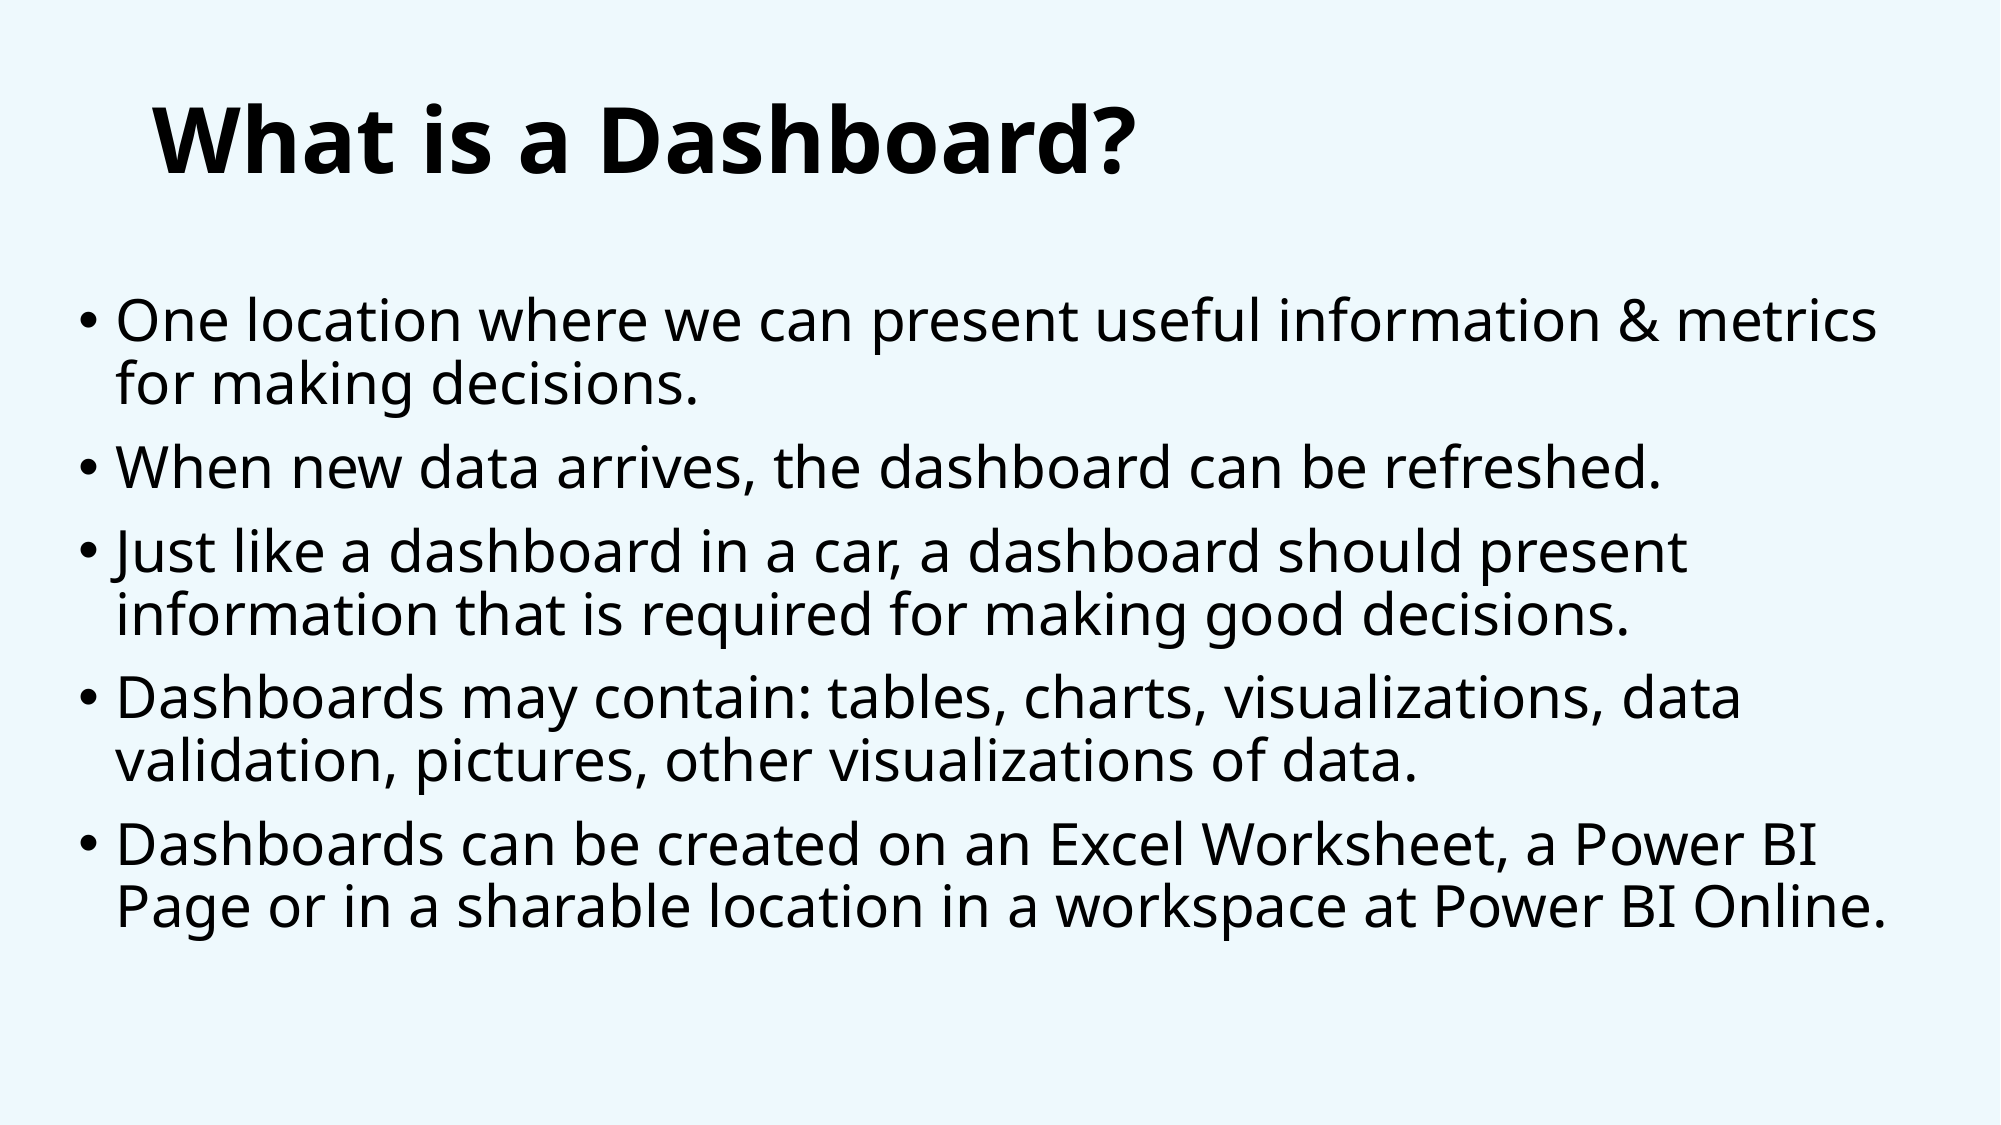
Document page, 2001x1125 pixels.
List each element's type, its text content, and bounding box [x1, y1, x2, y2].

title What is a Dashboard? [137, 59, 1863, 229]
list One location where we can present useful information & metrics for making decisions. When new data arrives, the dashboard can be refreshed. Just like a dashboard in a car, a dashboard should present information that is required for making good decisions. Dashboards may contain: tables, charts, visualizations, data validation, pictures, other visualizations of data. Dashboards can be created on an Excel Worksheet, a Power BI Page or in a sharable location in a workspace at Power BI Online. [63, 284, 1916, 1014]
